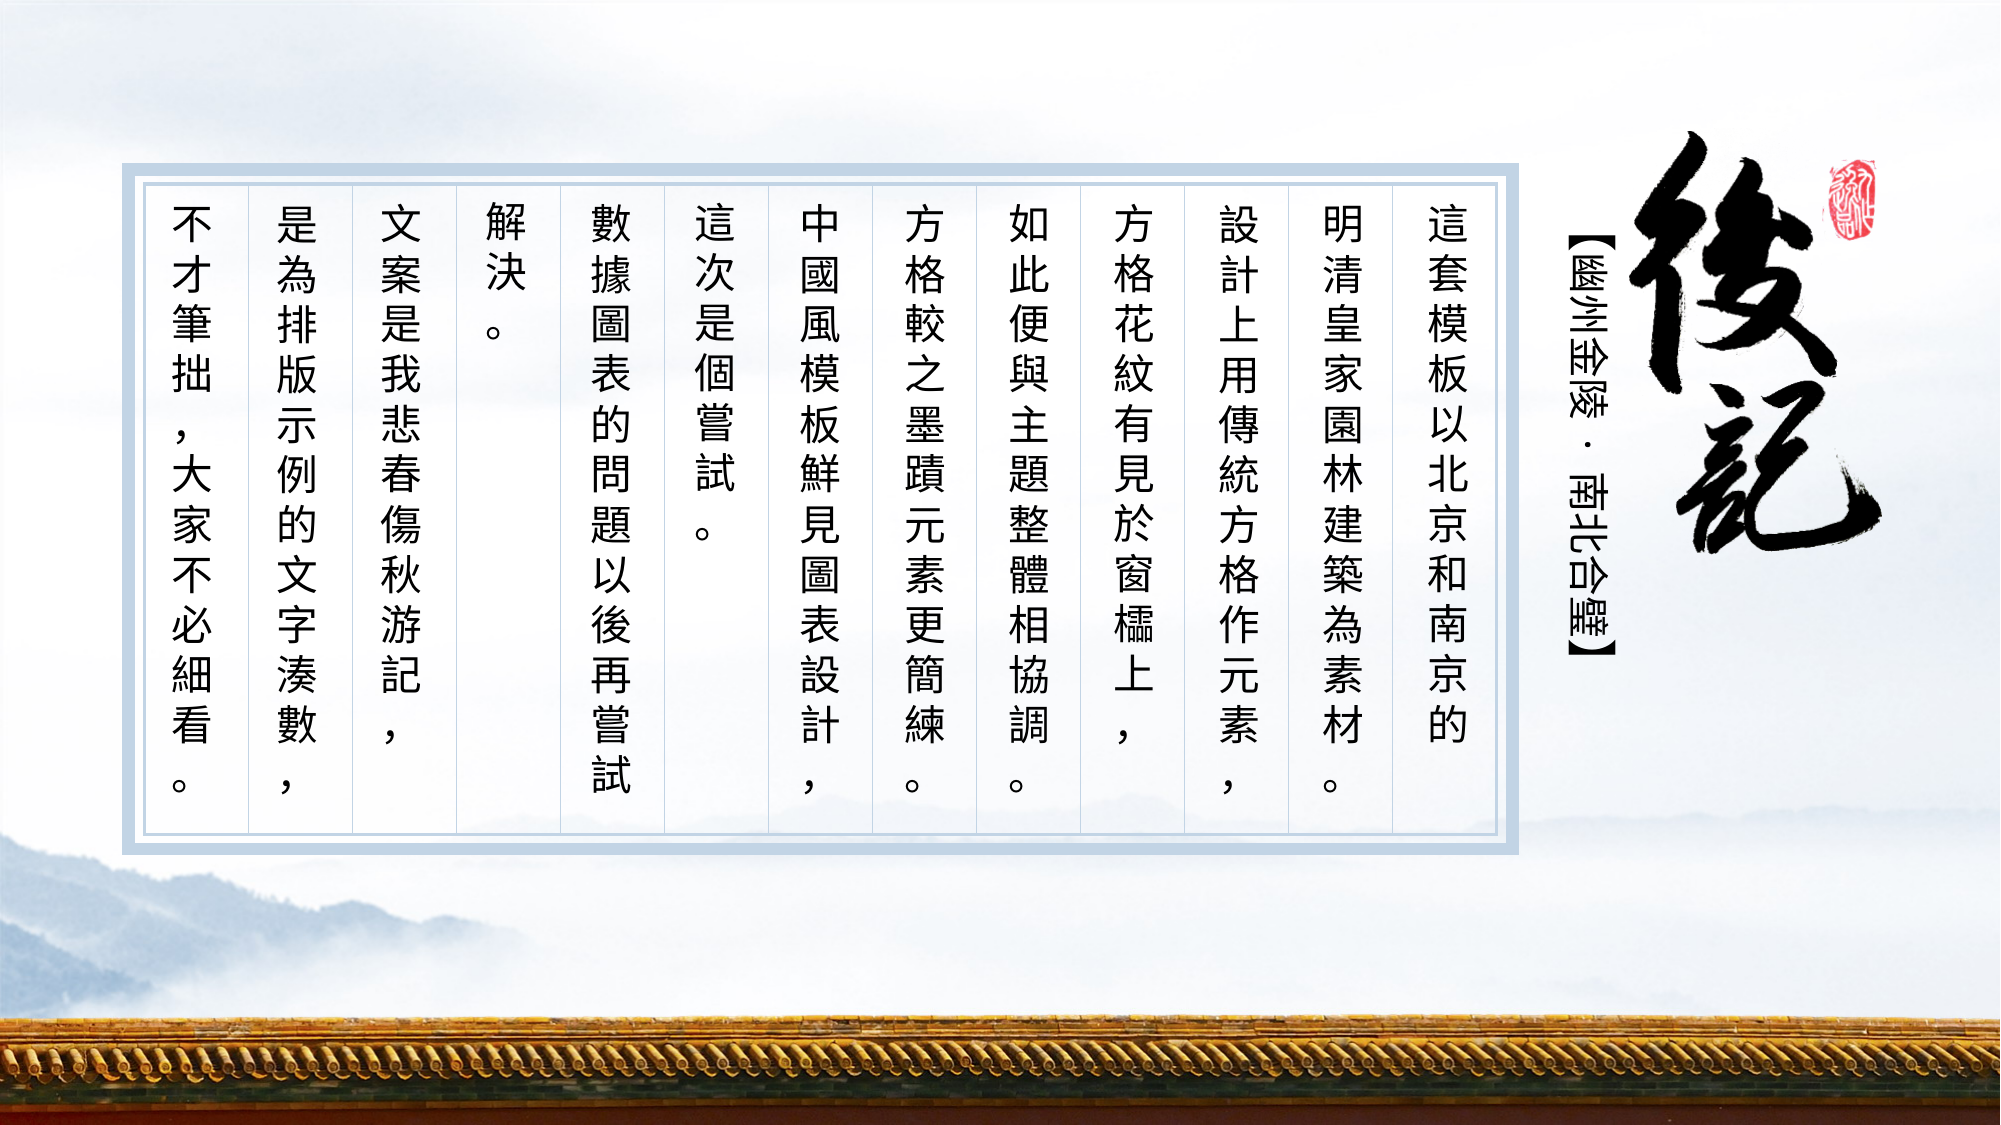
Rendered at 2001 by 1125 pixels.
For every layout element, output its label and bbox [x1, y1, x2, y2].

text_box [128, 169, 1513, 849]
picture [0, 0, 2000, 1125]
